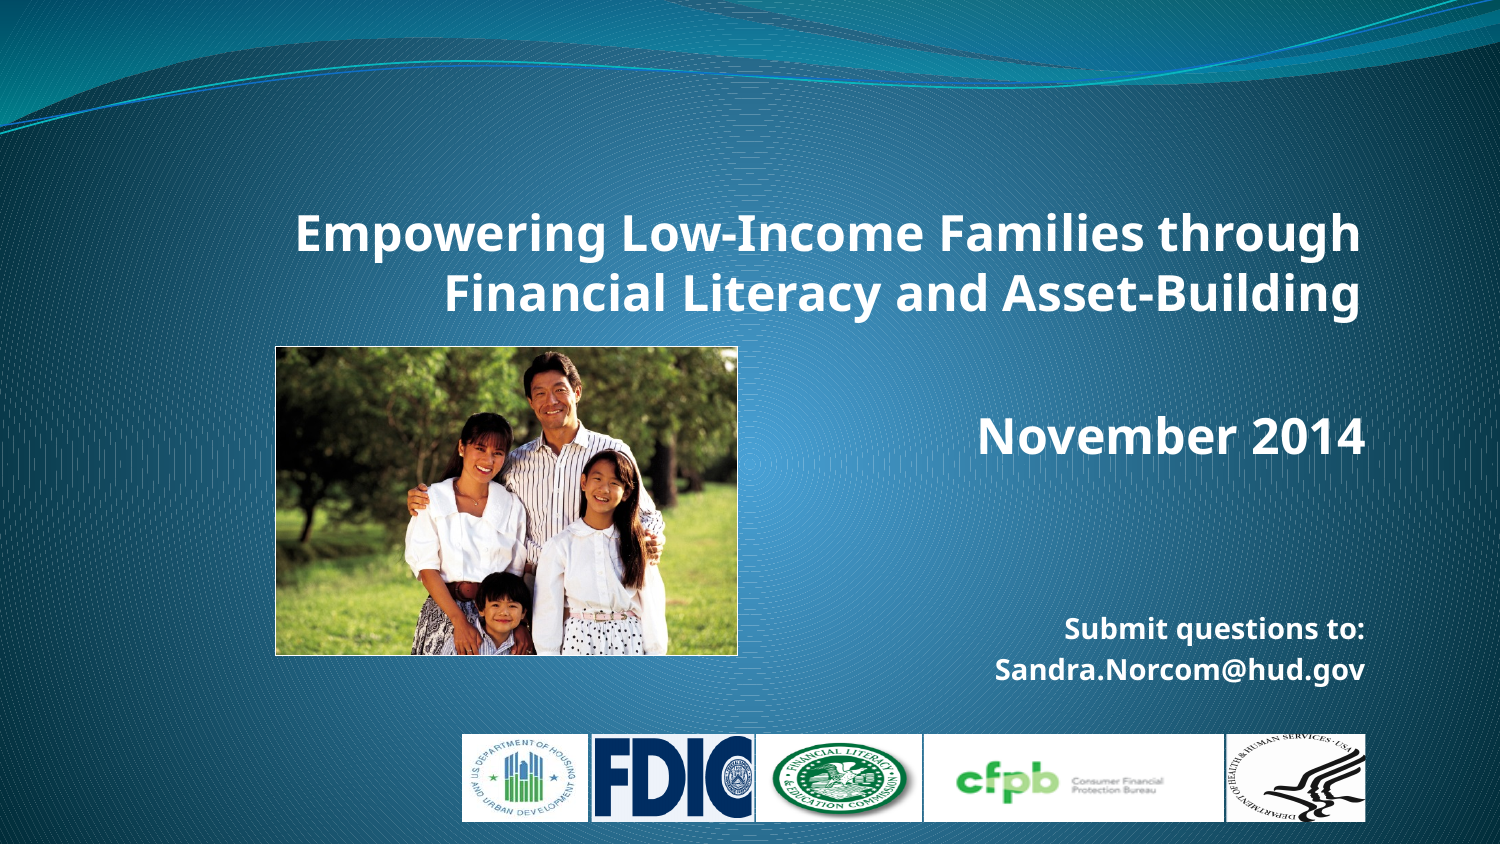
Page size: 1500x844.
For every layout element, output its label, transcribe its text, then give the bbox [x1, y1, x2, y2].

title Empowering Low-Income Families through Financial Literacy and Asset-Building [77, 96, 1366, 322]
picture [274, 346, 738, 656]
picture [591, 734, 755, 823]
subtitle November 2014 Submit questions to: Sandra.Norcom@hud.gov [87, 397, 1376, 722]
picture [1226, 734, 1366, 823]
picture [756, 734, 1225, 823]
picture [462, 734, 588, 823]
